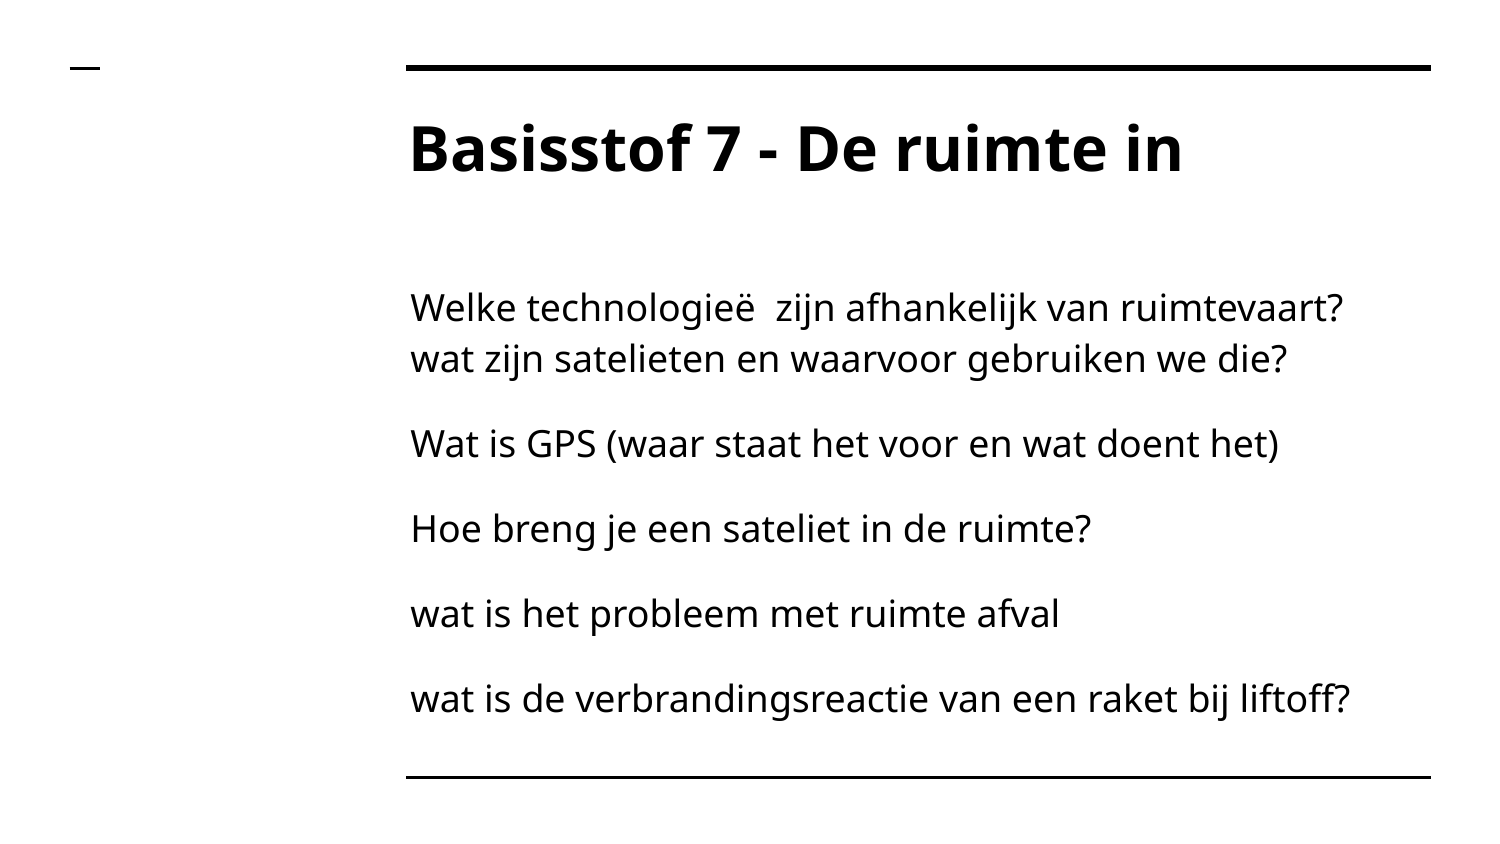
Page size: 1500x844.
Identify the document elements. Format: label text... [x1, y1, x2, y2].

title Basisstof 7 - De ruimte in [393, 94, 1431, 199]
list Welke technologieë zijn afhankelijk van ruimtevaart? wat zijn satelieten en waarvoor gebruiken we die? Wat is GPS (waar staat het voor en wat doent het) Hoe breng je een sateliet in de ruimte? wat is het probleem met ruimte afval wat is de verbrandingsreactie van een raket bij liftoff? [395, 261, 1433, 755]
